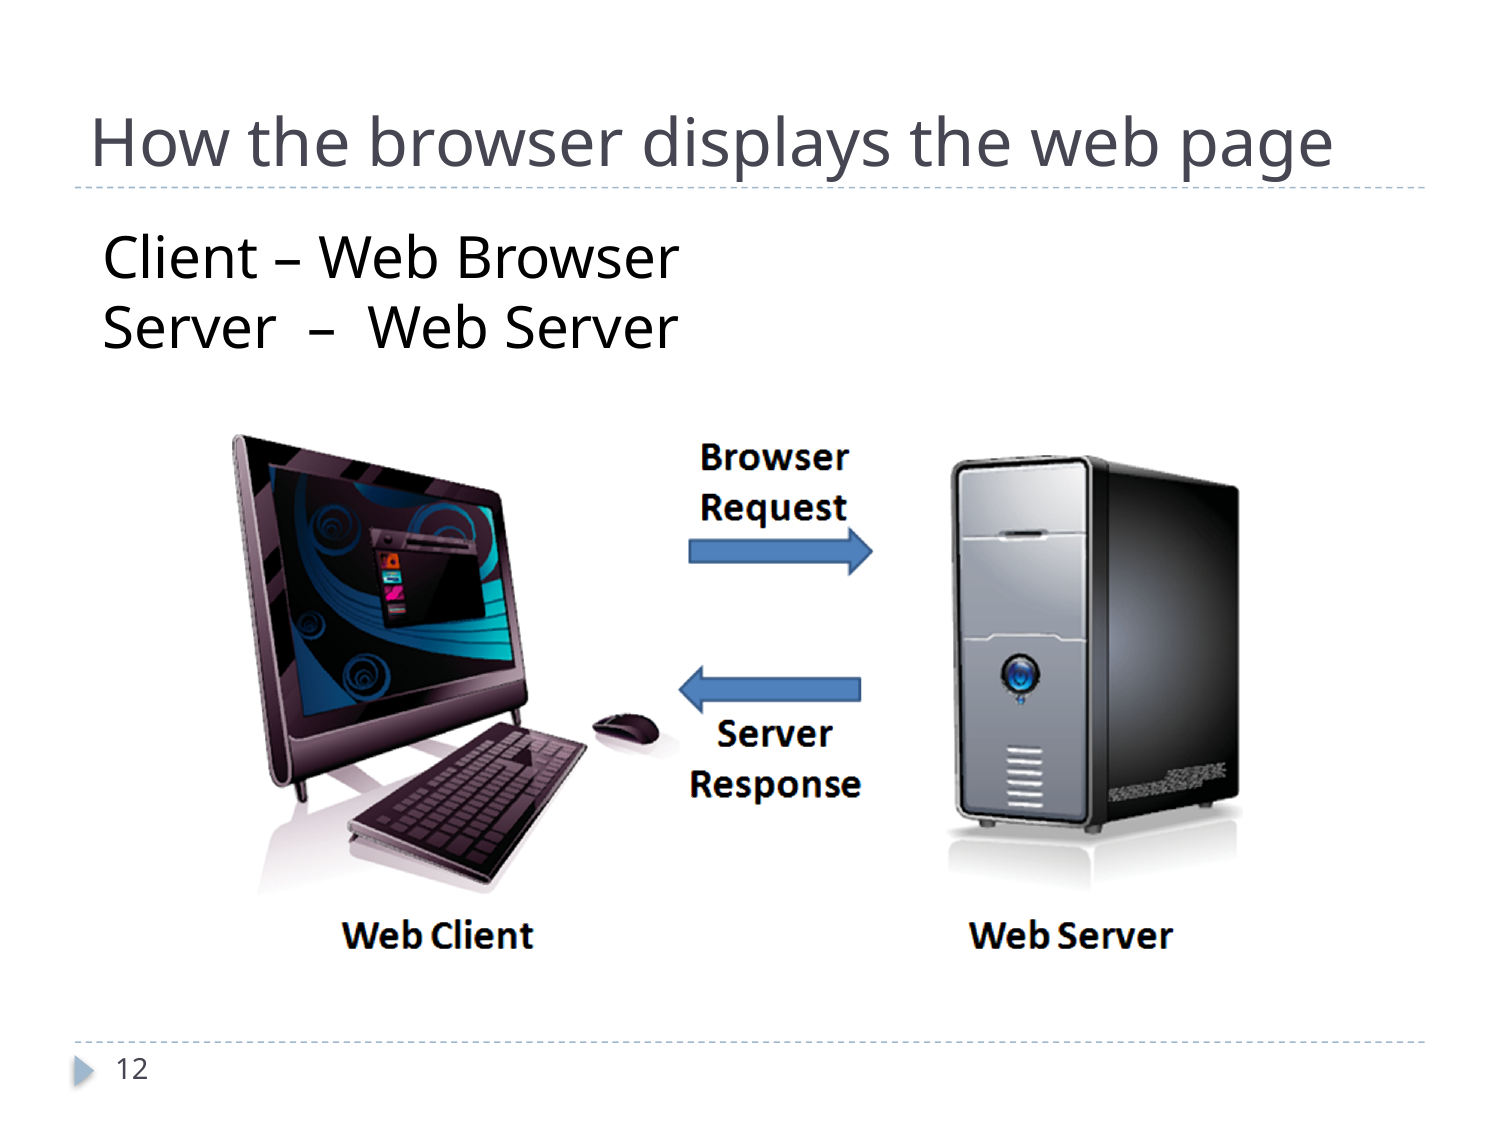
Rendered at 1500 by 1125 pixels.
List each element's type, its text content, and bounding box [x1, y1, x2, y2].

slide_number 12 [100, 1042, 426, 1103]
text_box Client – Web Browser Server – Web Server [87, 212, 838, 368]
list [208, 404, 1263, 976]
title How the browser displays the web page [75, 24, 1425, 188]
